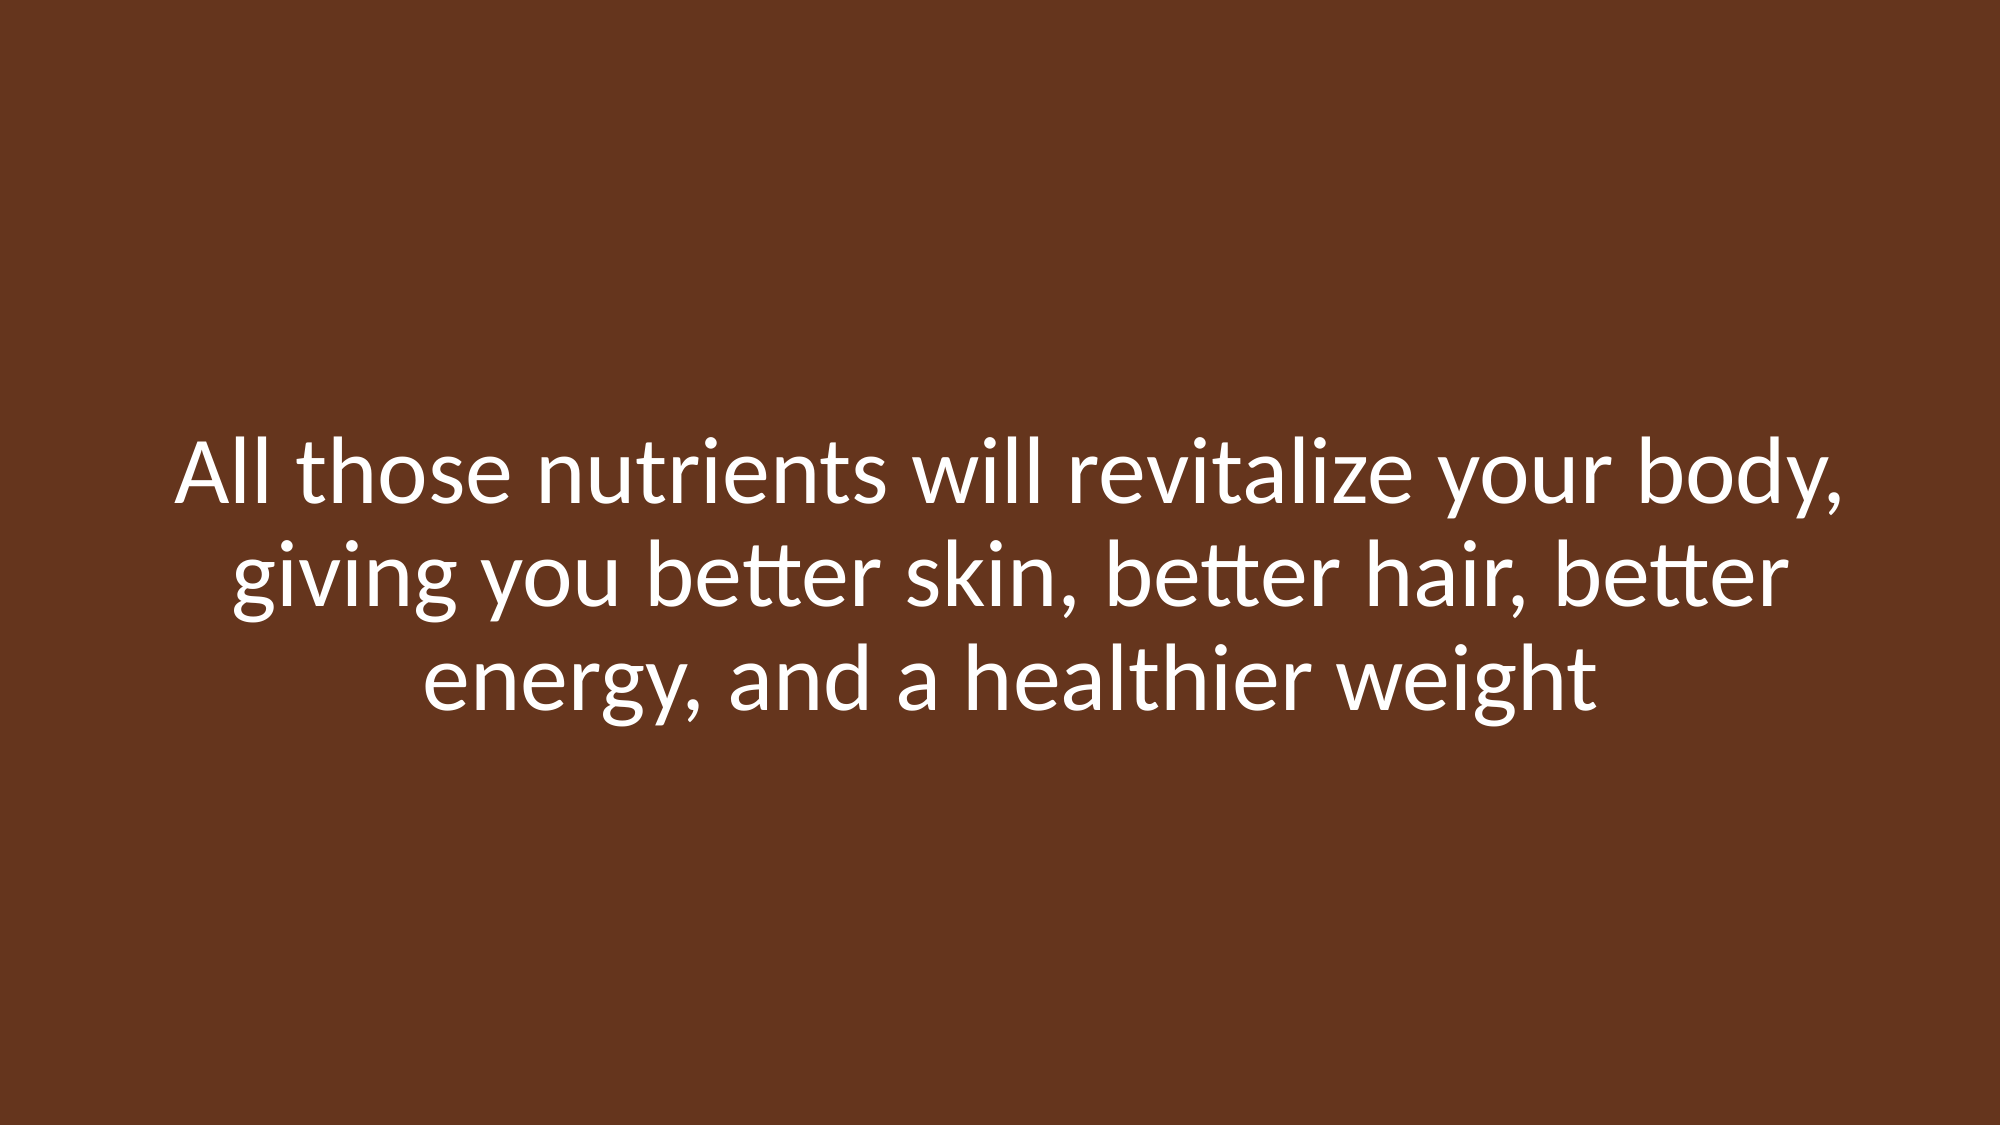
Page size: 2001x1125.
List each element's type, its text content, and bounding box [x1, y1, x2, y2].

list All those nutrients will revitalize your body, giving you better skin, better hair, better energy, and a healthier weight [139, 413, 1883, 991]
